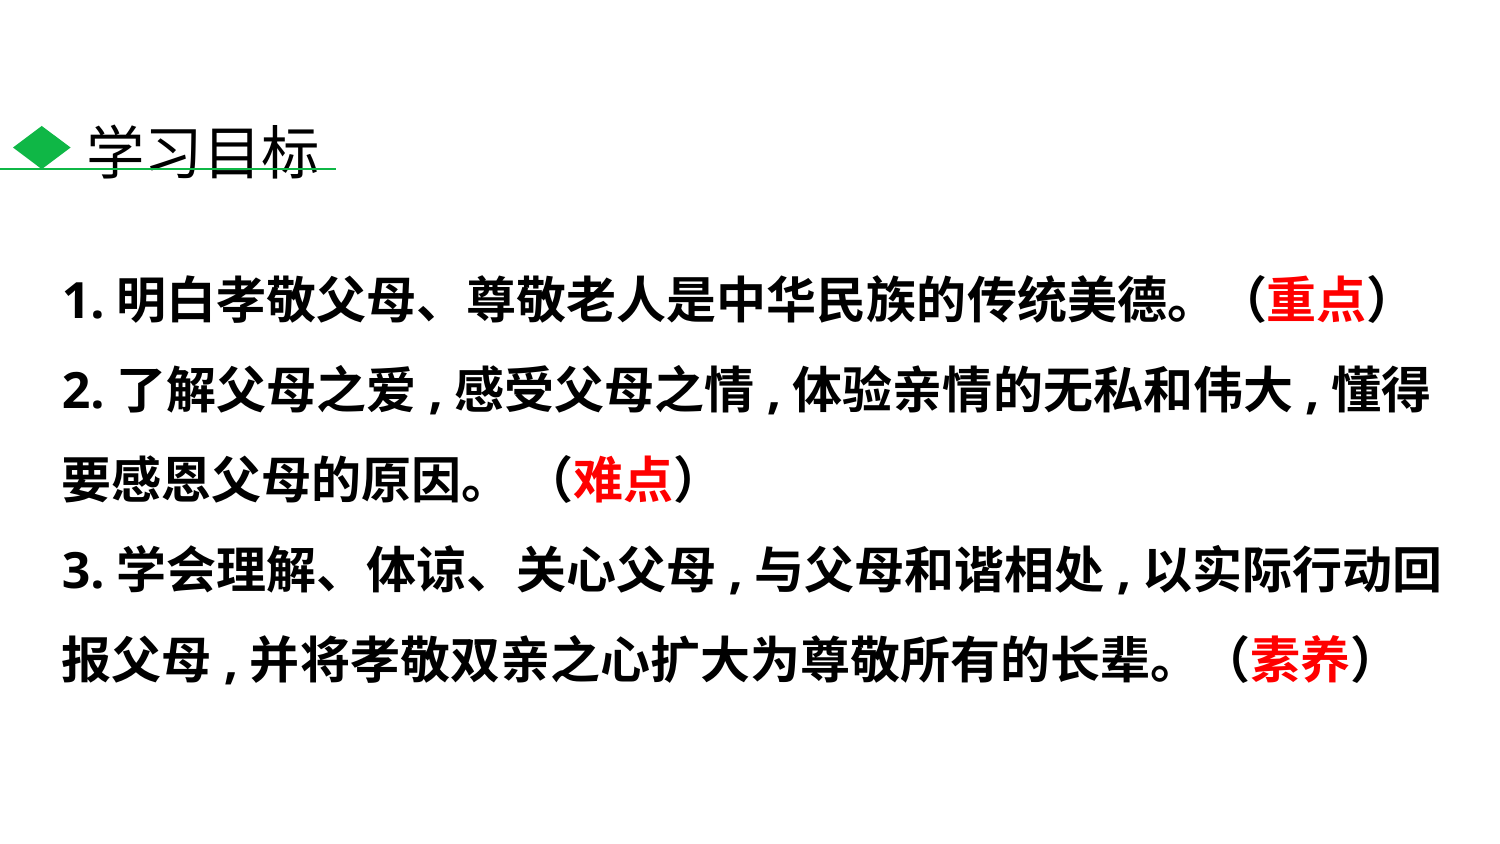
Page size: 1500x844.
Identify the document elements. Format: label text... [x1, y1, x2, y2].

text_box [0, 109, 337, 196]
text_box 1.明白孝敬父母、尊敬老人是中华民族的传统美德。（重点） 2.了解父母之爱,感受父母之情,体验亲情的无私和伟大,懂得要感恩父母的原因。 （难点） 3.学会理解、体谅、关心父母,与父母和谐相处,以实际行动回报父母,并将孝敬双亲之心扩大为尊敬所有的长辈。（素养） [47, 230, 1471, 696]
